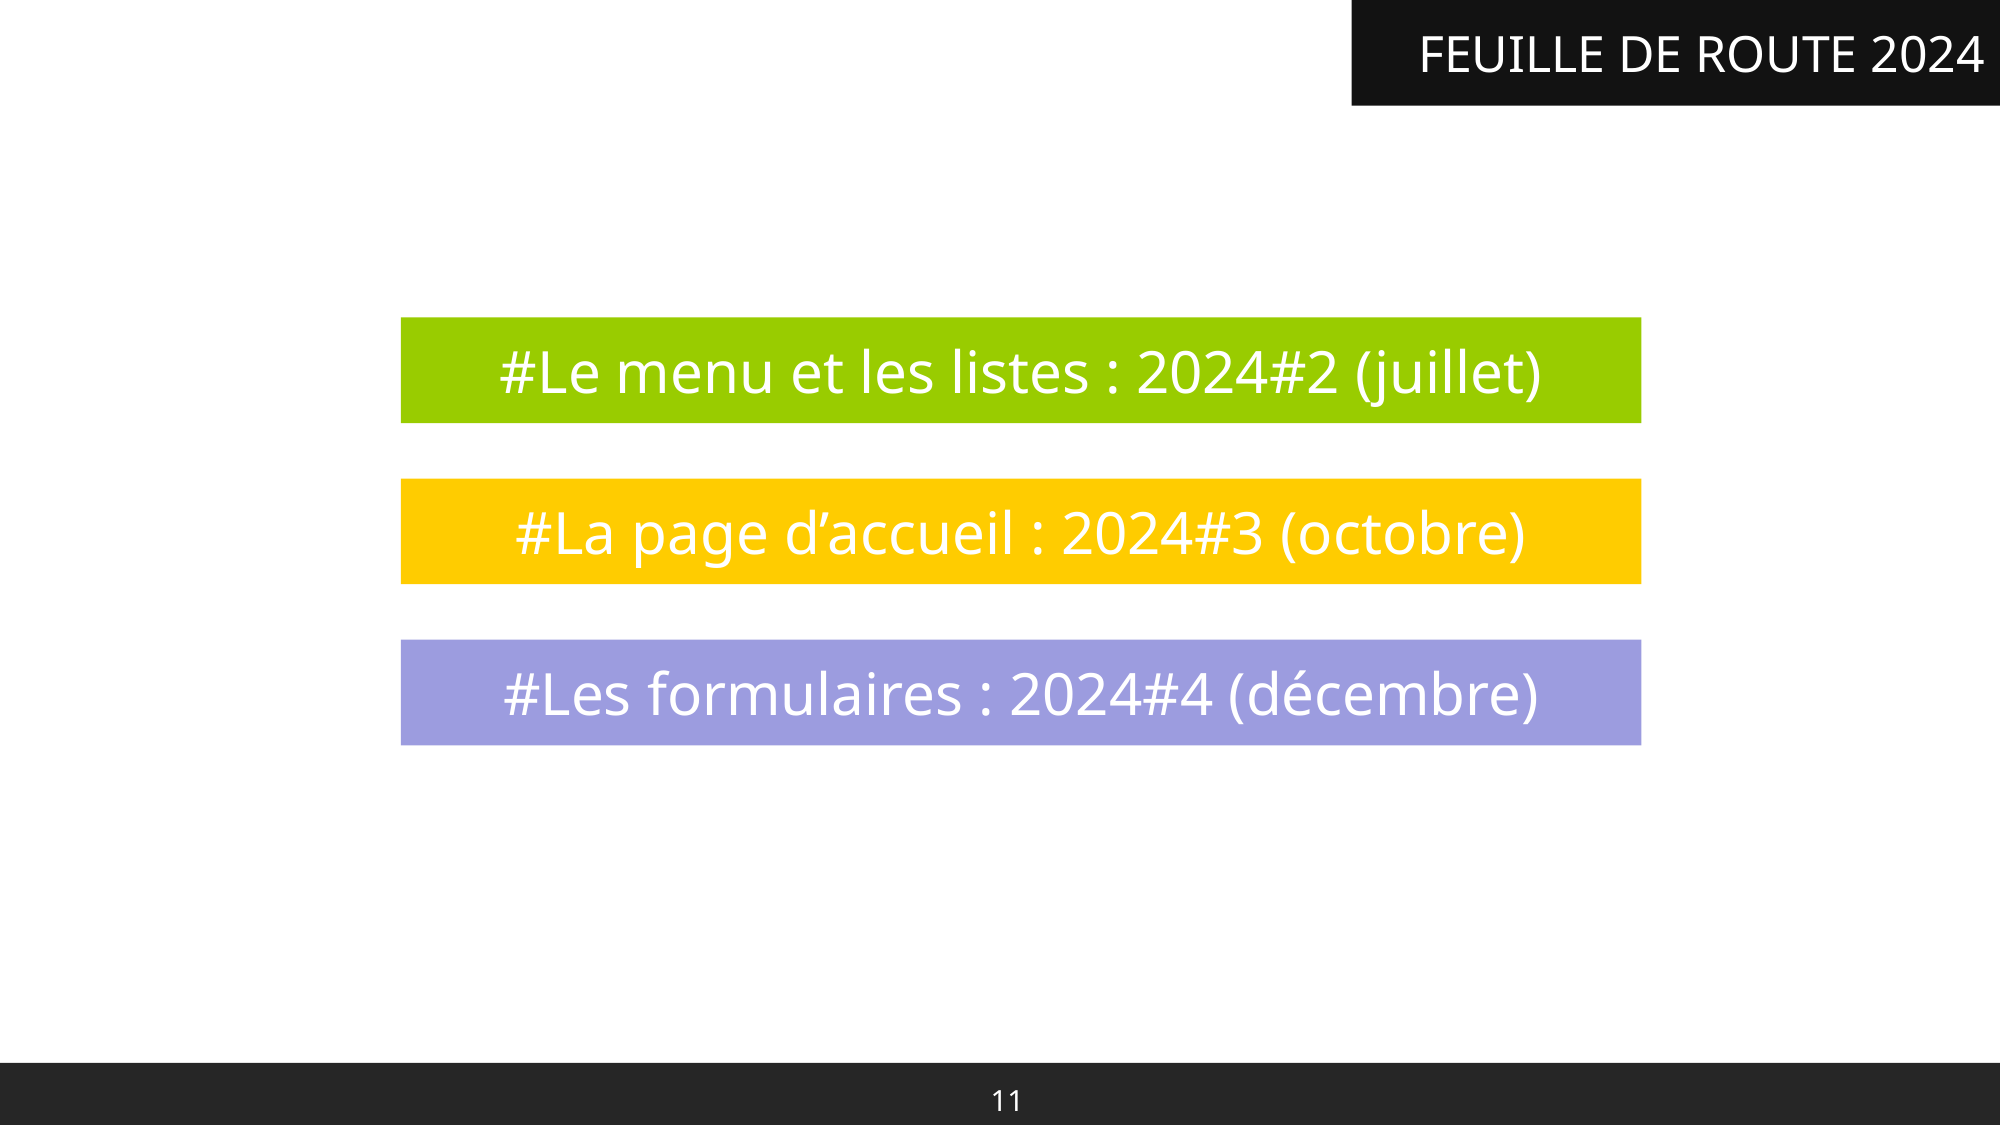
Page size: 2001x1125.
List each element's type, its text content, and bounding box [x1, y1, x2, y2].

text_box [0, 1062, 2000, 1125]
text_box FEUILLE DE ROUTE 2024 [1351, 0, 2000, 106]
text_box #Le menu et les listes : 2024#2 (juillet) [400, 317, 1642, 424]
text_box #Les formulaires : 2024#4 (décembre) [400, 639, 1642, 746]
text_box #La page d’accueil : 2024#3 (octobre) [400, 478, 1642, 585]
